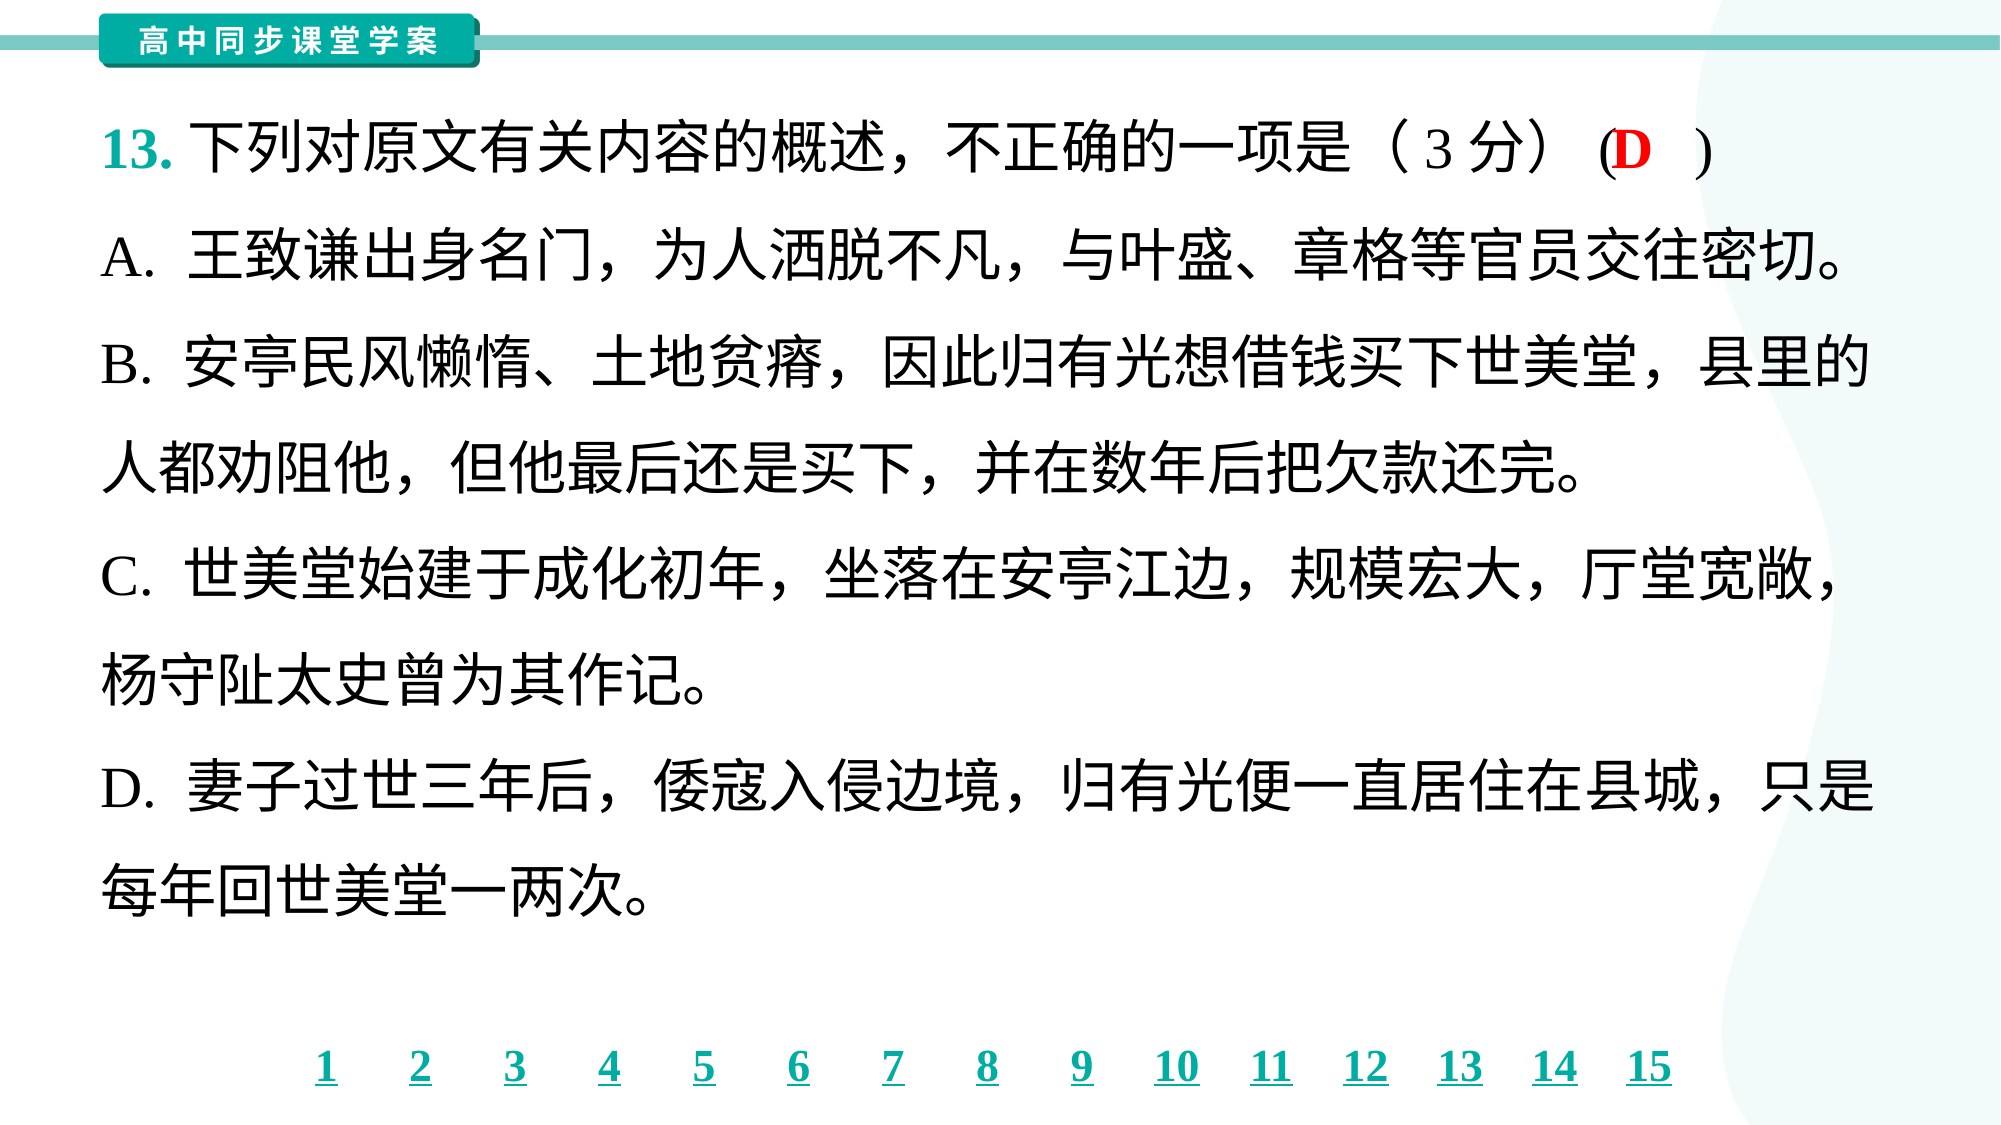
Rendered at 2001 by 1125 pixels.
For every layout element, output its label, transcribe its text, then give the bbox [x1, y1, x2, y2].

text_box 13.下列对原文有关内容的概述，不正确的一项是（3分）( ) [100, 76, 1589, 169]
text_box D [1589, 75, 1675, 169]
text_box A. 王致谦出身名门，为人洒脱不凡，与叶盛、章格等官员交往密切。 B. 安亭民风懒惰、土地贫瘠，因此归有光想借钱买下世美堂，县里的 人都劝阻他，但他最后还是买下，并在数年后把欠款还完。 C. 世美堂始建于成化初年，坐落在安亭江边，规模宏大，厅堂宽敞， 杨守阯太史曾为其作记。 D. 妻子过世三年后，倭寇入侵边境，归有光便一直居住在县城，只是 每年回世美堂一两次。 [100, 182, 1899, 913]
picture [0, 0, 2000, 1125]
text_box 13.下列对原文有关内容的概述，不正确的一项是（3分）( ) [1675, 76, 1899, 169]
